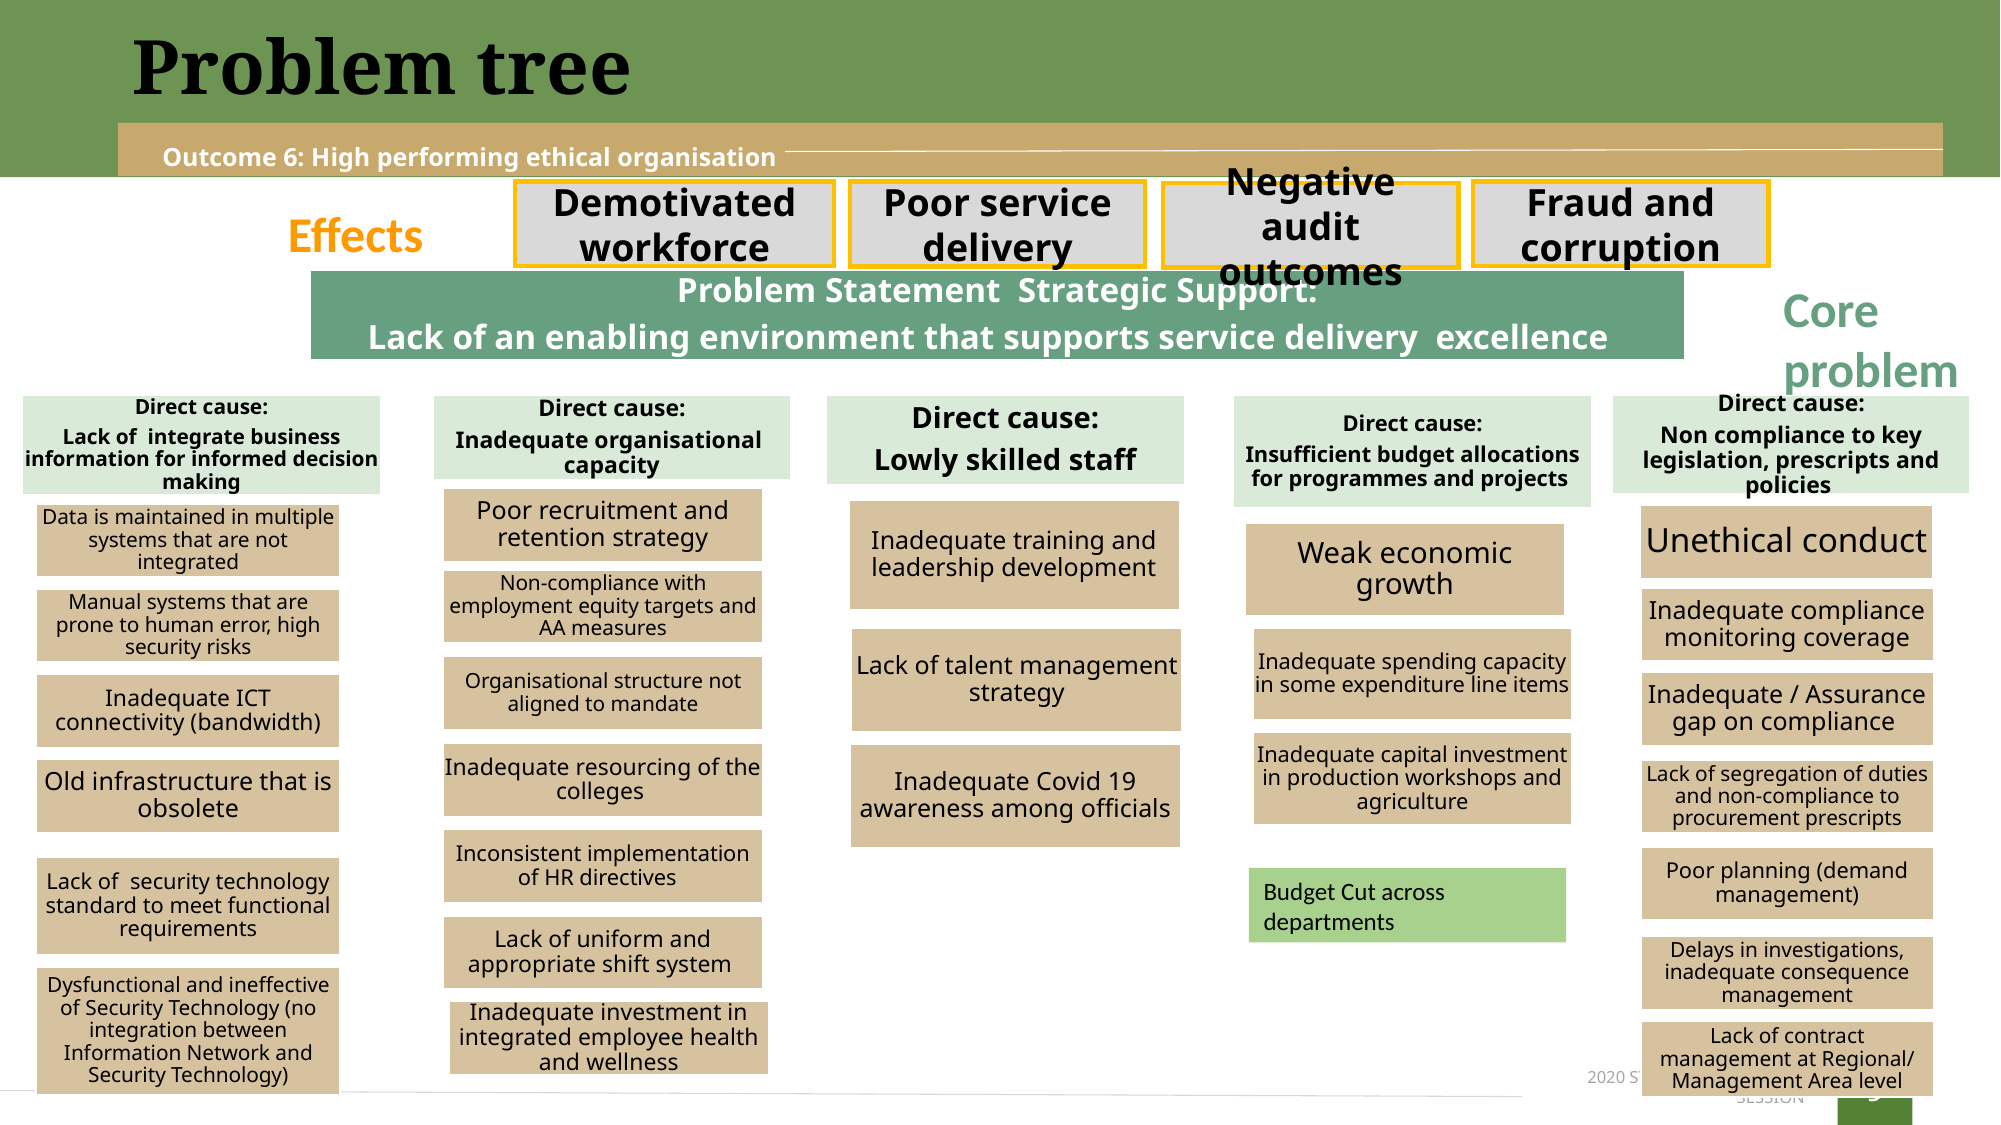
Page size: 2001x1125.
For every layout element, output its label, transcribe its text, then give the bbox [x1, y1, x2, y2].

text_box Poor service delivery [849, 181, 1146, 267]
text_box Fraud and corruption [1473, 181, 1769, 266]
text_box Effects [272, 194, 486, 270]
text_box Negative audit outcomes [1163, 183, 1459, 268]
text_box Problem tree [117, 2, 1913, 138]
text_box Demotivated workforce [515, 181, 834, 266]
text_box Outcome 6: High performing ethical organisation [162, 141, 1290, 172]
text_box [22, 270, 2000, 1125]
